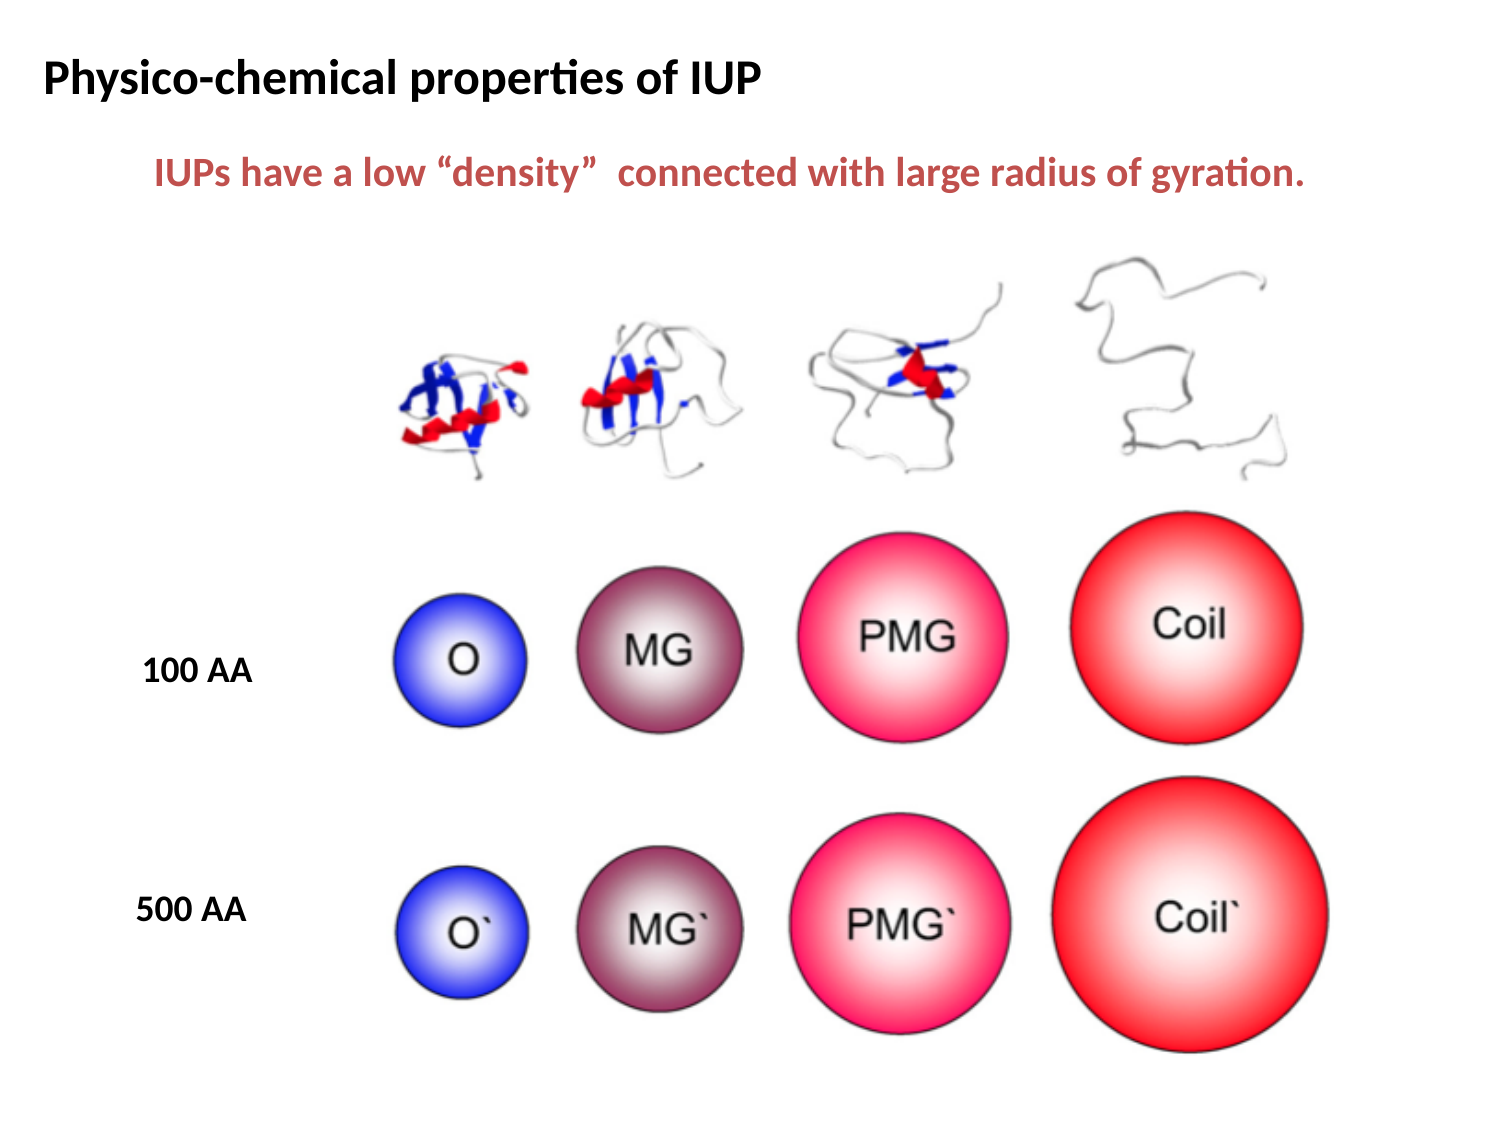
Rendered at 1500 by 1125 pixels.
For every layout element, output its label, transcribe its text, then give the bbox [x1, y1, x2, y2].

picture [304, 212, 1401, 1076]
text_box Physico-chemical properties of IUP [28, 37, 778, 113]
text_box 500 AA [120, 876, 262, 937]
text_box 100 AA [126, 637, 268, 698]
text_box IUPs have a low “density” connected with large radius of gyration. [129, 137, 1322, 203]
